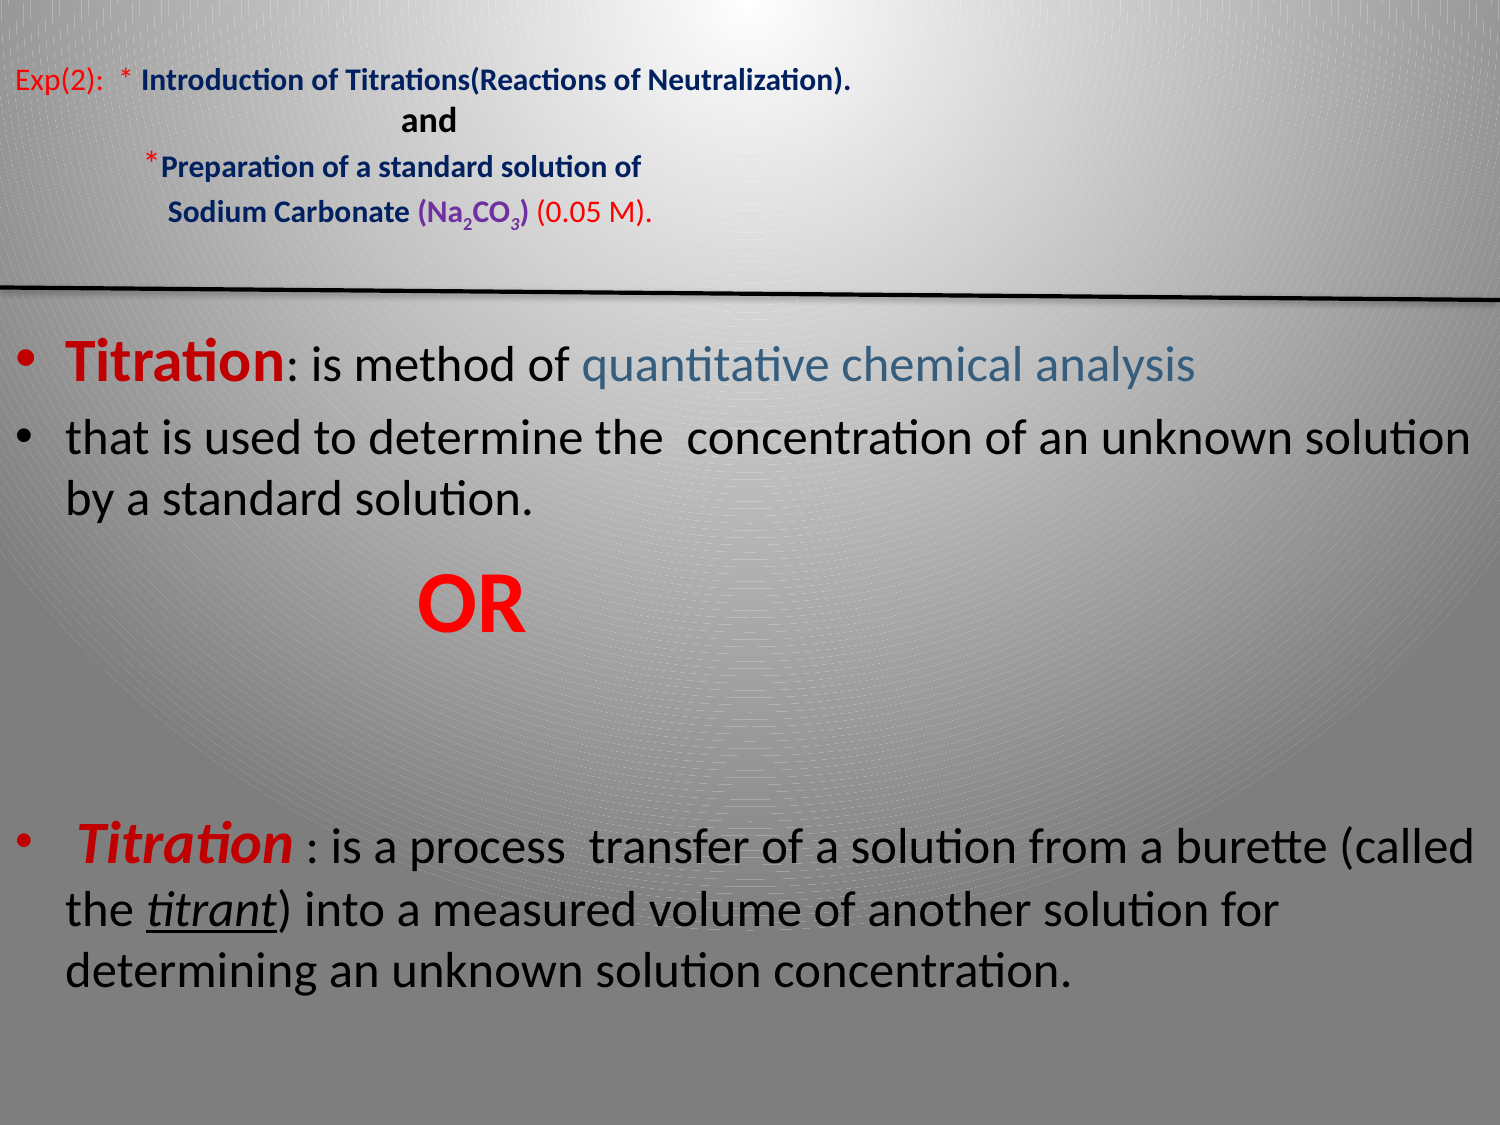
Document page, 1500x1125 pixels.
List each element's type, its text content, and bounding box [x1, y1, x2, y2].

list Titration: is method of quantitative chemical analysis that is used to determine the concentration of an unknown solution by a standard solution. OR Titration : is a process transfer of a solution from a burette (called the titrant) into a measured volume of another solution for determining an unknown solution concentration. [0, 312, 1500, 1005]
title Exp(2): * Introduction of Titrations(Reactions of Neutralization). and *Preparation of a standard solution of Sodium Carbonate (Na2CO3) (0.05 M). [0, 50, 1500, 286]
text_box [0, 287, 1500, 301]
